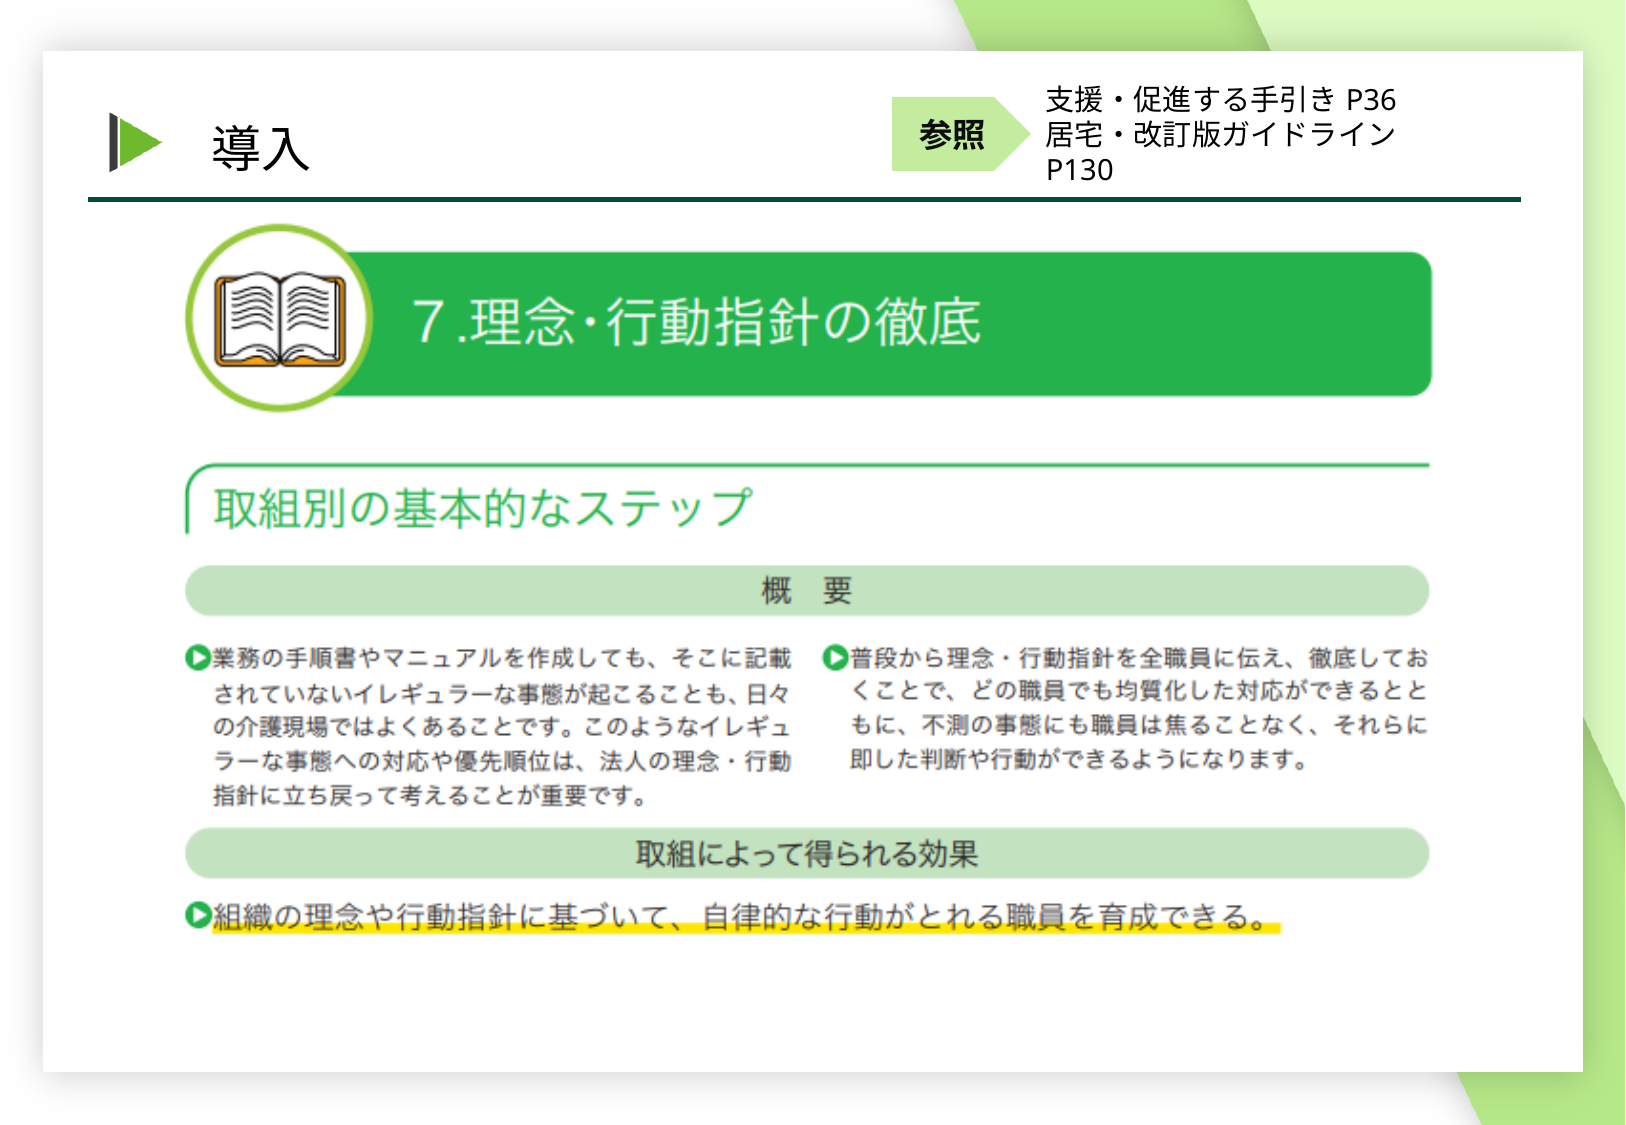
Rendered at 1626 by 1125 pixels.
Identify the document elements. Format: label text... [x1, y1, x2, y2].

list 支援・促進する手引き P36 居宅・改訂版ガイドライン P130 [1031, 96, 1517, 171]
picture [0, 0, 1625, 1125]
